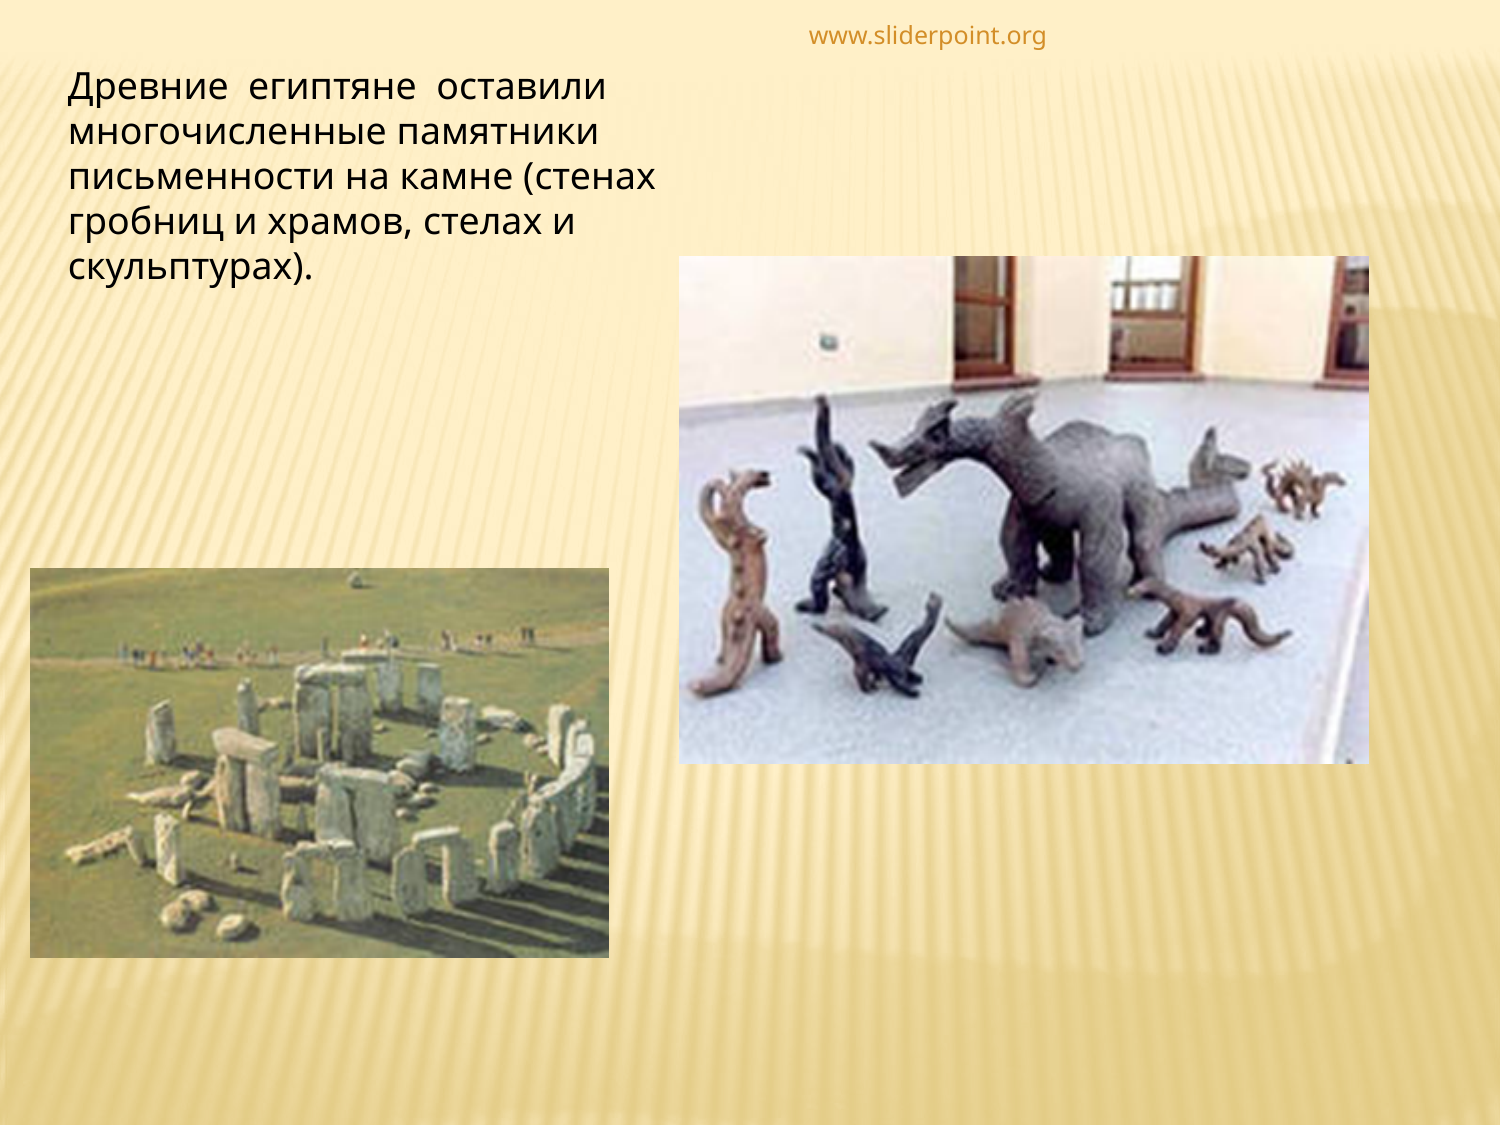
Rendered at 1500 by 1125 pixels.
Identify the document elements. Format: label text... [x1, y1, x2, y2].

picture [678, 256, 1370, 764]
text_box Древние египтяне оставили многочисленные памятники письменности на камне (стенах гробниц и храмов, стелах и скульптурах). [53, 54, 833, 295]
picture [29, 568, 609, 959]
footer www.sliderpoint.org [512, 12, 1063, 60]
